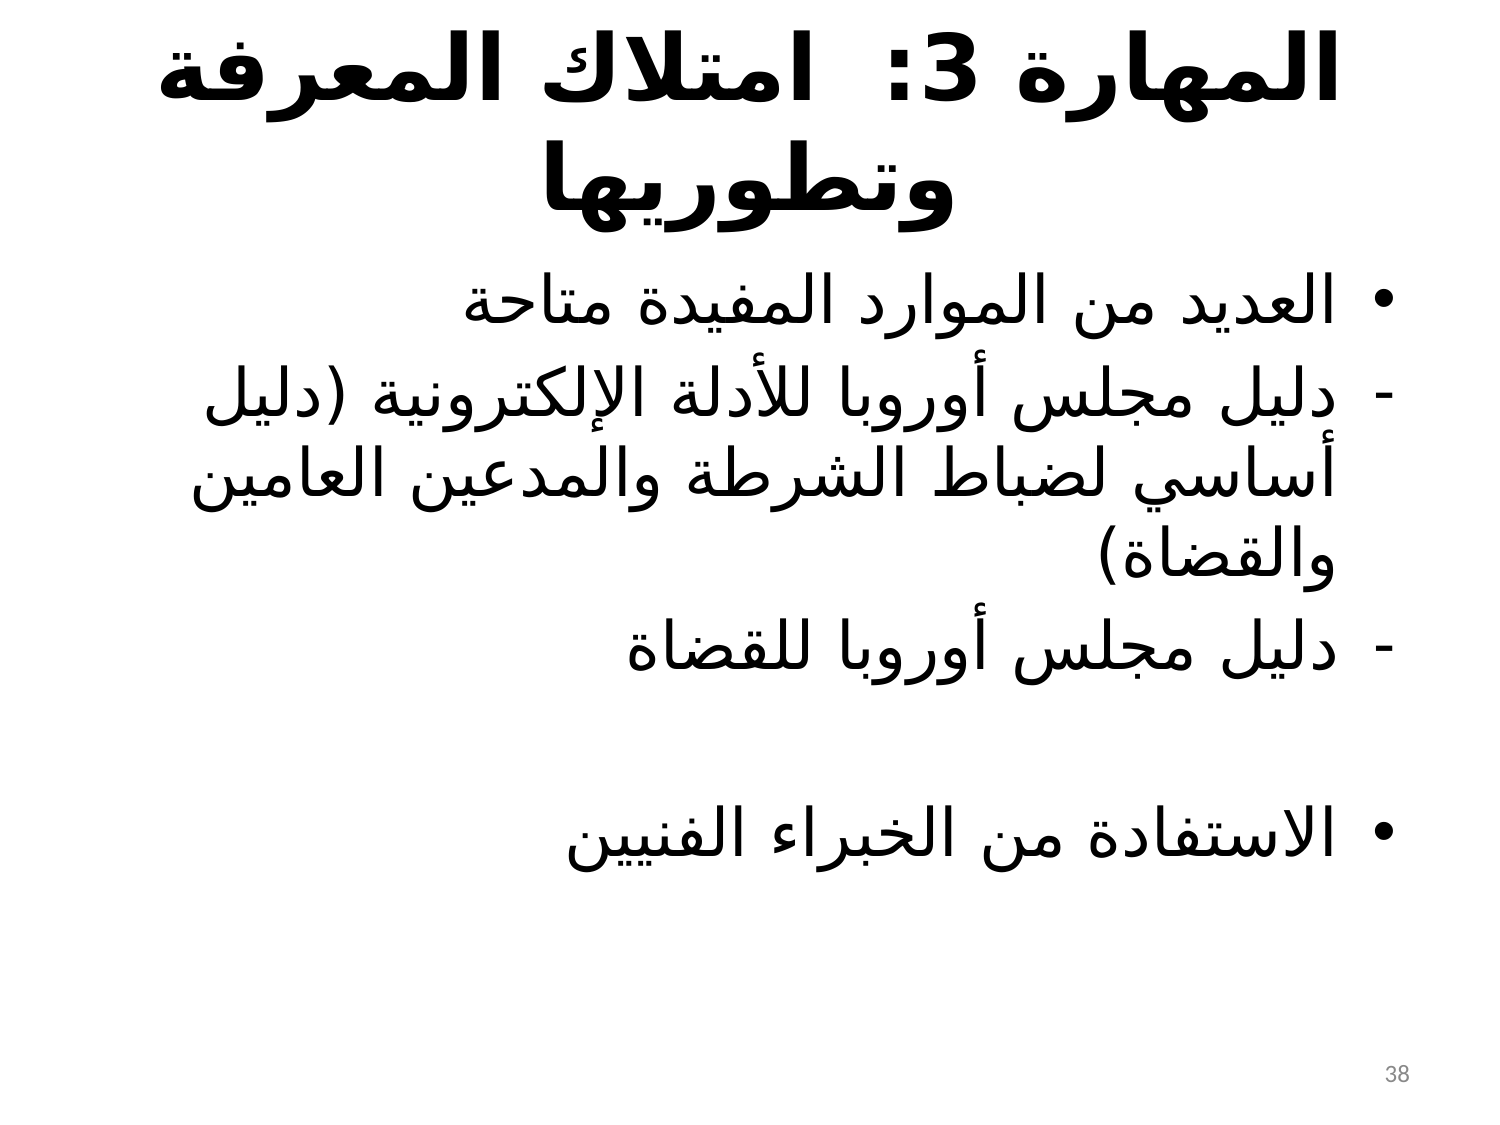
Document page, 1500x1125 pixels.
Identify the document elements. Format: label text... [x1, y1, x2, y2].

slide_number 38 [1074, 1042, 1425, 1103]
text_box العديد من الموارد المفيدة متاحة دليل مجلس أوروبا للأدلة الإلكترونية (دليل أساسي لضباط الشرطة والمدعين العامين والقضاة) دليل مجلس أوروبا للقضاة الاستفادة من الخبراء الفنيين [89, 249, 1411, 1125]
title المهارة 3: امتلاك المعرفة وتطوريها [75, 24, 1425, 213]
